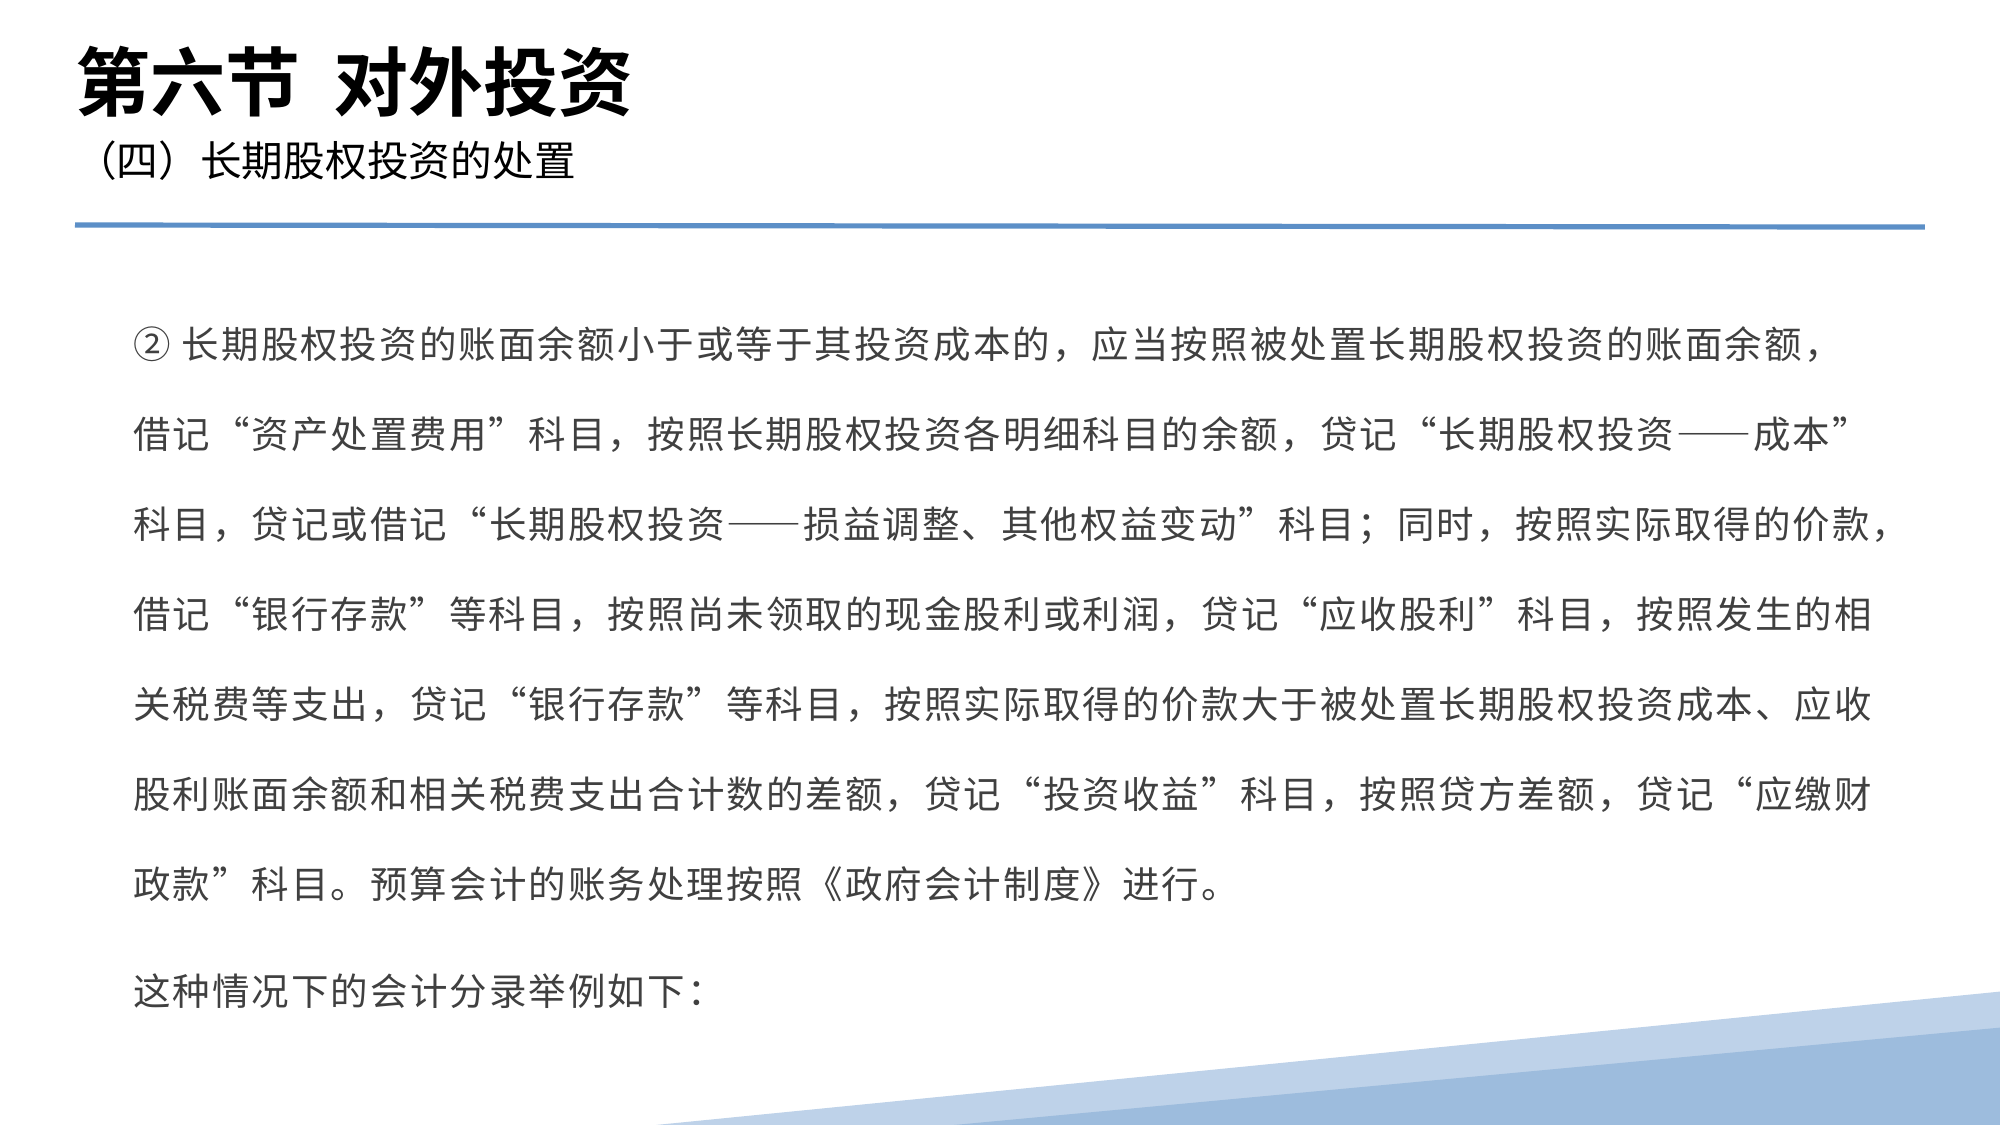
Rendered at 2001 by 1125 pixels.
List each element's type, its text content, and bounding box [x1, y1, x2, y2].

text_box 第六节 对外投资 [75, 24, 1925, 124]
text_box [74, 224, 1925, 228]
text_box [656, 991, 2000, 1125]
text_box ②长期股权投资的账面余额小于或等于其投资成本的，应当按照被处置长期股权投资的账面余额，借记“资产处置费用”科目，按照长期股权投资各明细科目的余额，贷记“长期股权投资——成本”科目，贷记或借记“长期股权投资——损益调整、其他权益变动”科目；同时，按照实际取得的价款，借记“银行存款”等科目，按照尚未领取的现金股利或利润，贷记“应收股利”科目，按照发生的相关税费等支出，贷记“银行存款”等科目，按照实际取得的价款大于被处置长期股权投资成本、应收股利账面余额和相关税费支出合计数的差额，贷记“投资收益”科目，按照贷方差额，贷记“应缴财政款”科目。预算会计的账务处理按照《政府会计制度》进行。 这种情况下的会计分录举例如下： [122, 228, 1886, 1062]
text_box （四）长期股权投资的处置 [75, 124, 1925, 200]
